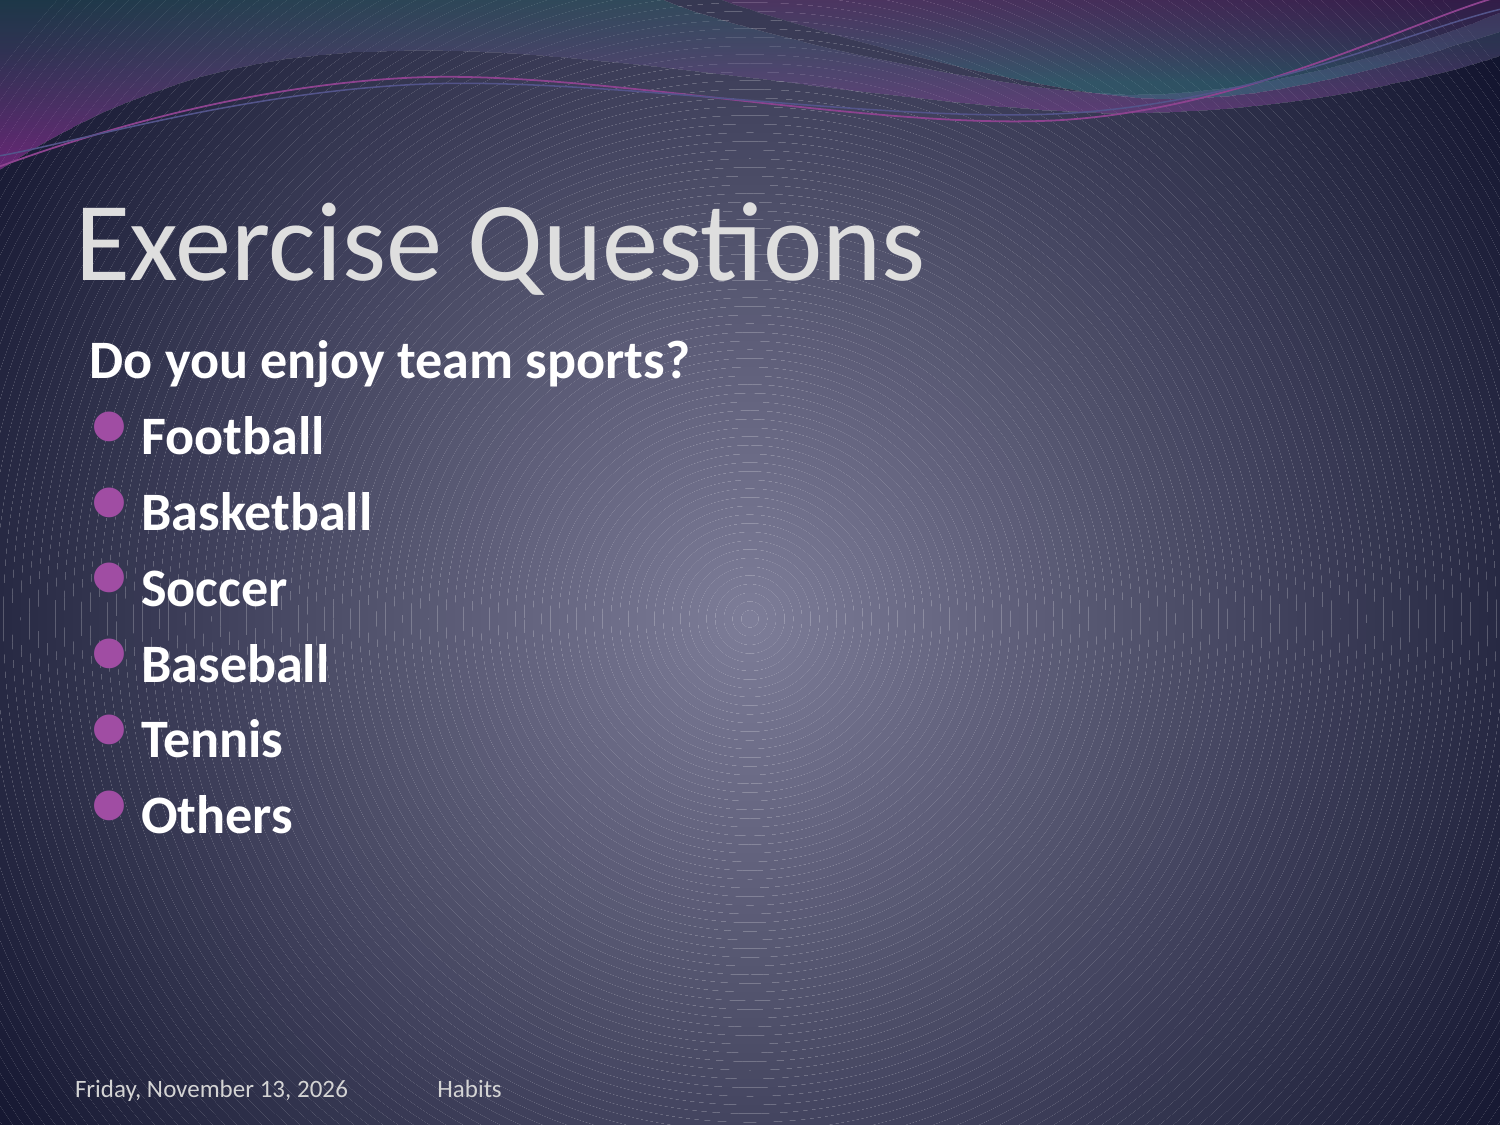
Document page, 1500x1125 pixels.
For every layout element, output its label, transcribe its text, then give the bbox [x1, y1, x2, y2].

footer Habits [437, 1042, 988, 1103]
title Exercise Questions [75, 115, 1425, 303]
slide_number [75, 1042, 425, 1103]
list Do you enjoy team sports? Football Basketball Soccer Baseball Tennis Others [75, 317, 1425, 1038]
